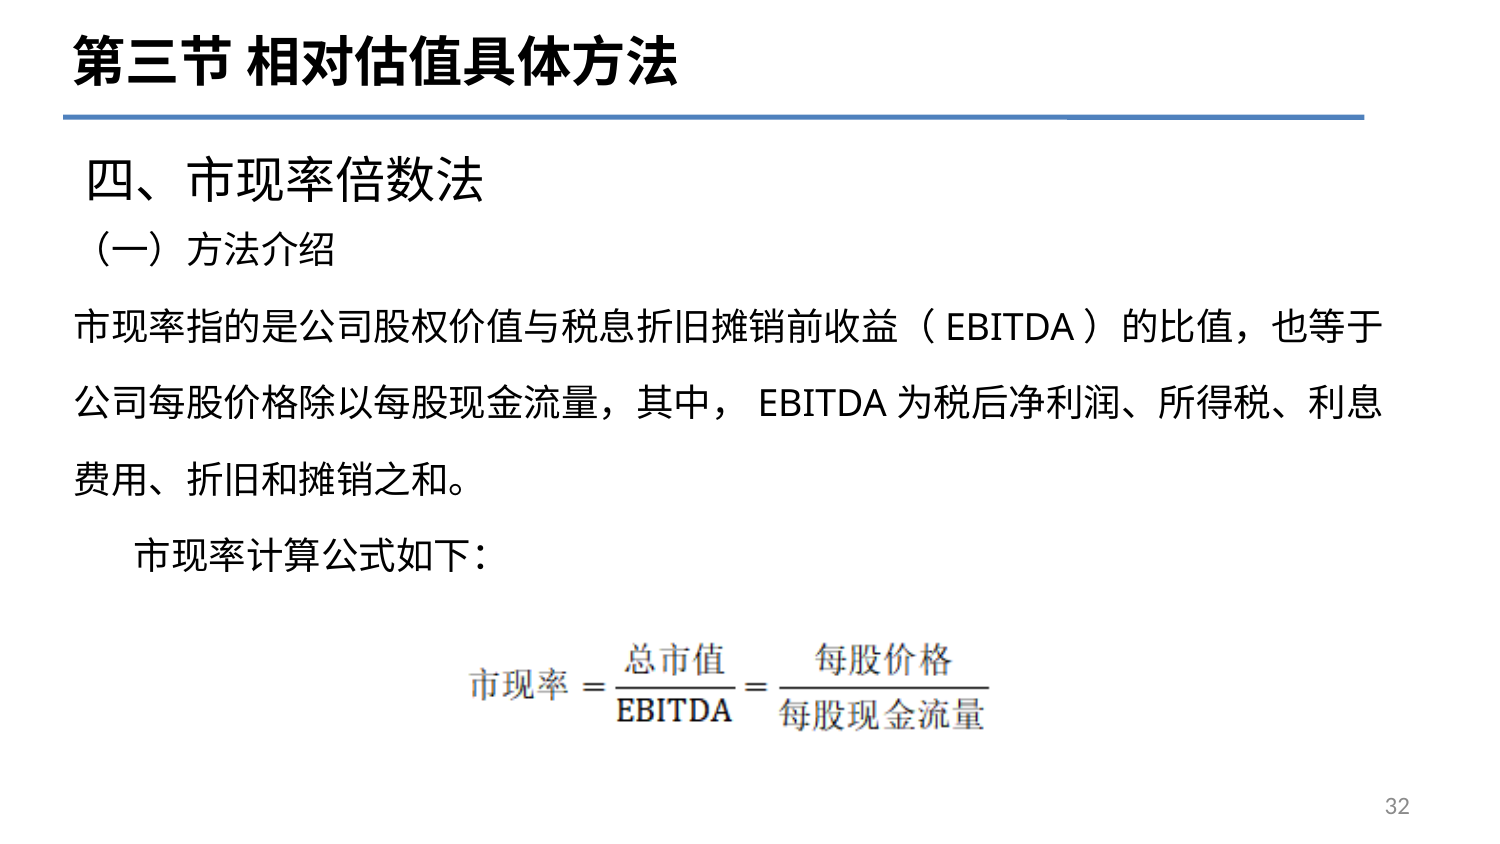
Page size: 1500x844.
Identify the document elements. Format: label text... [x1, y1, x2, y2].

slide_number 32 [1074, 782, 1425, 827]
text_box 第三节 相对估值具体方法 [56, 11, 1407, 107]
picture [409, 609, 1060, 762]
title 四、市现率倍数法 [70, 93, 1421, 235]
list （一）方法介绍 市现率指的是公司股权价值与税息折旧摊销前收益（EBITDA）的比值，也等于公司每股价格除以每股现金流量，其中，EBITDA为税后净利润、所得税、利息费用、折旧和摊销之和。 市现率计算公式如下： [58, 187, 1409, 745]
